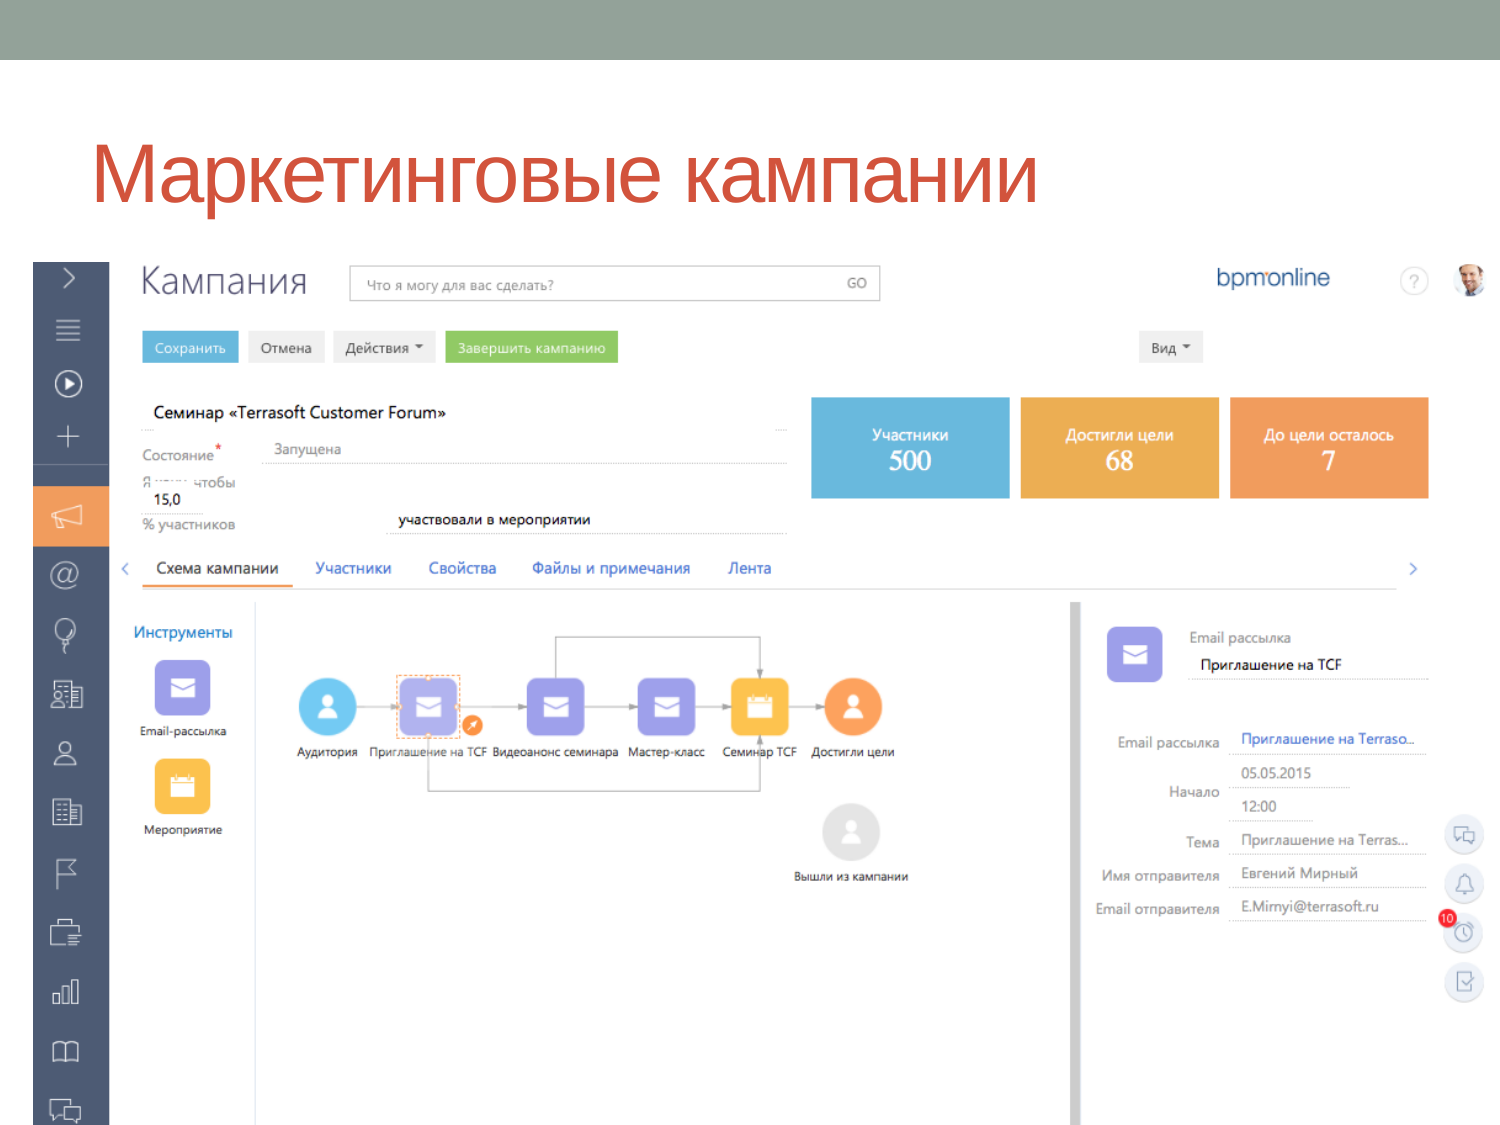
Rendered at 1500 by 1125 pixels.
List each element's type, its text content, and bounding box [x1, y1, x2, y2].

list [32, 262, 1489, 1125]
title Маркетинговые кампании [75, 87, 1425, 250]
